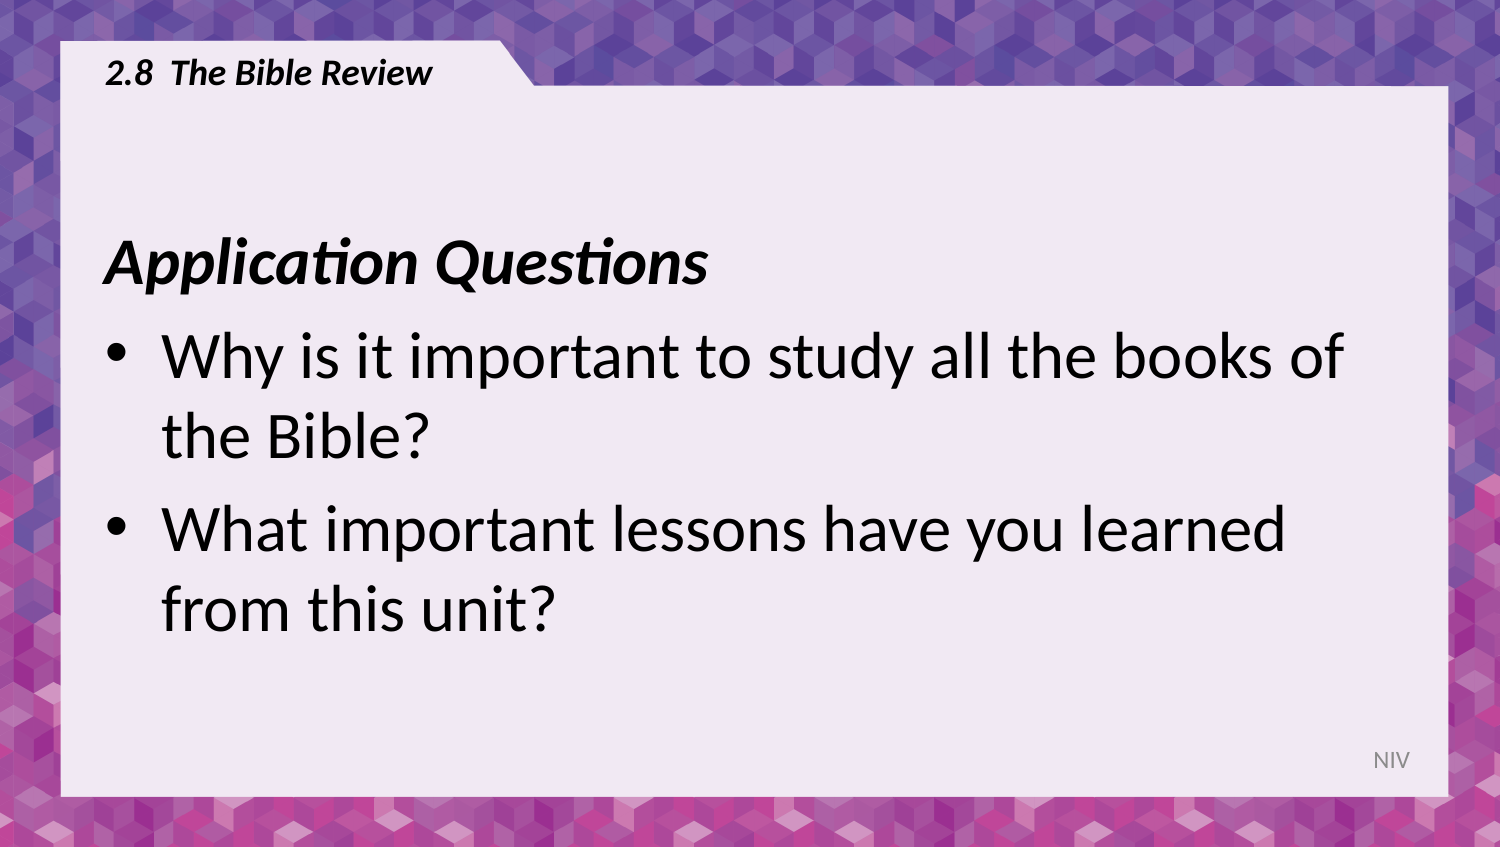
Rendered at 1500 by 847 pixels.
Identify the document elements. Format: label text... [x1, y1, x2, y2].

footer NIV [950, 736, 1425, 782]
list Application Questions Why is it important to study all the books of the Bible? What important lessons have you learned from this unit? [89, 141, 1403, 722]
picture [0, 0, 1500, 847]
title 2.8 The Bible Review [89, 33, 1420, 108]
